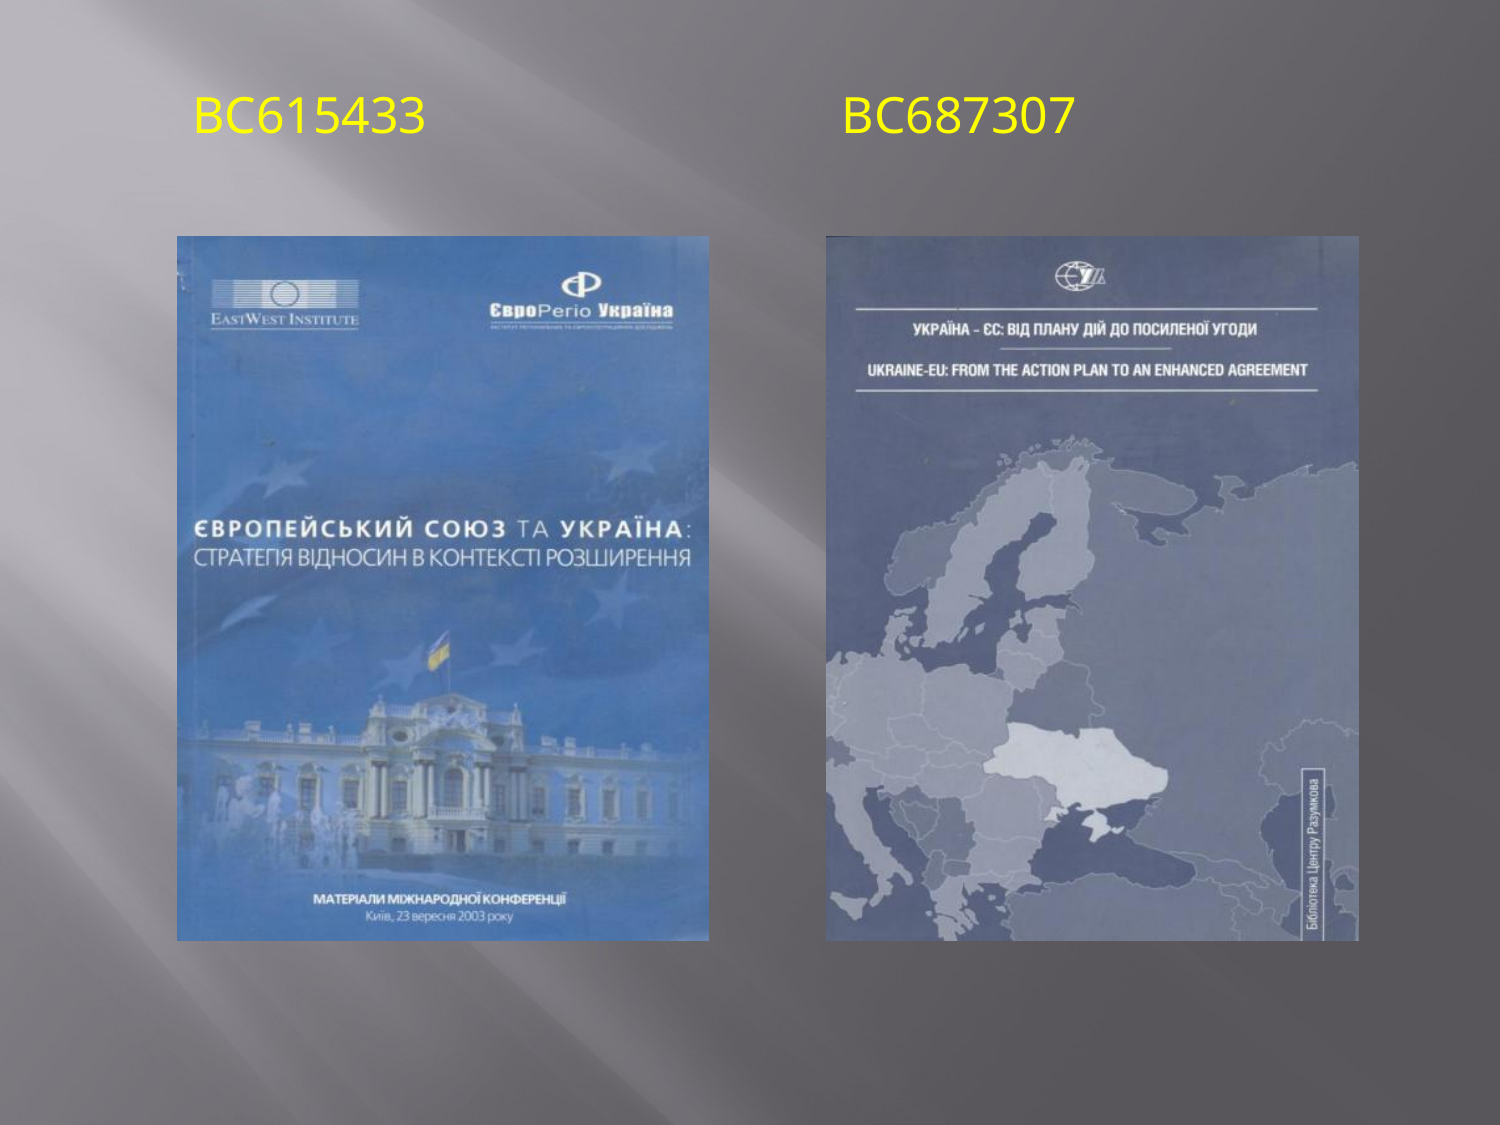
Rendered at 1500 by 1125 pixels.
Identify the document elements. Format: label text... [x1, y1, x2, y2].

list ВС687307 [826, 42, 1425, 185]
picture [0, 0, 1500, 1125]
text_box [176, 235, 709, 986]
list ВС615433 [177, 42, 738, 185]
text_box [826, 235, 1359, 986]
